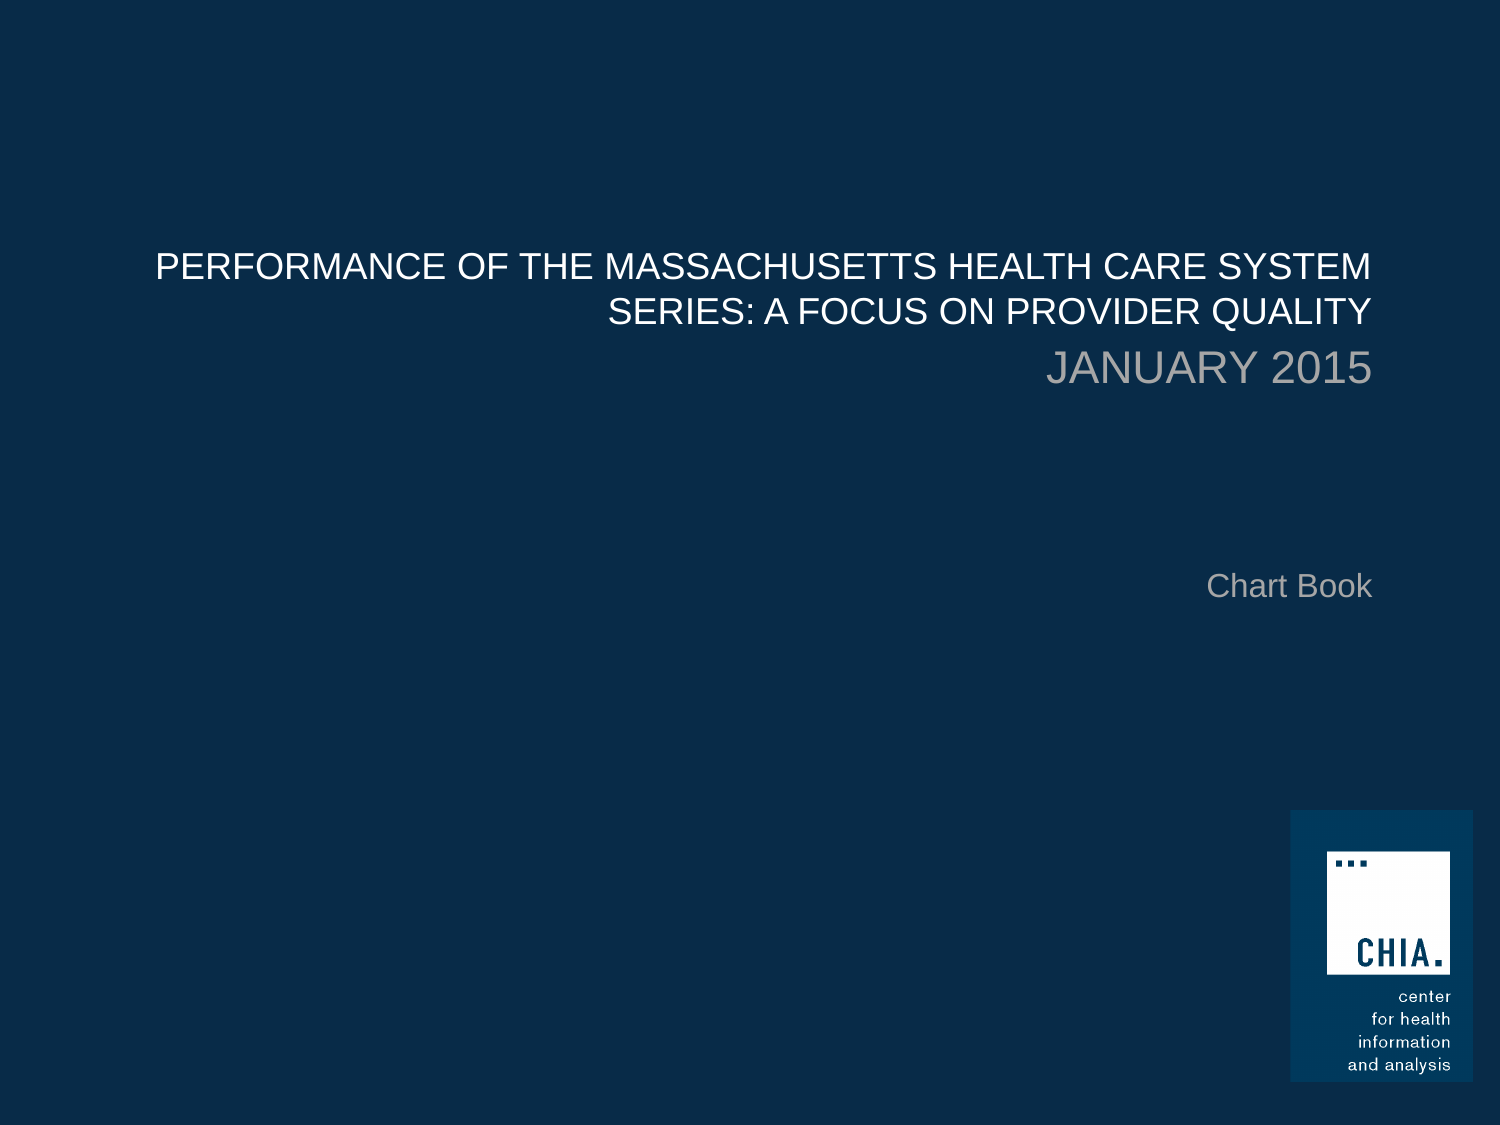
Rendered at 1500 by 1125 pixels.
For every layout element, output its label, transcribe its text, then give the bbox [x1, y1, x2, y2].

subtitle JANUARY 2015 [337, 330, 1388, 401]
picture [1290, 810, 1473, 1082]
title PERFORMANCE OF THE MASSACHUSETTS HEALTH CARE SYSTEM SERIES: A FOCUS ON PROVIDER QUALITY [112, 236, 1388, 340]
list Chart Book [227, 558, 1388, 610]
